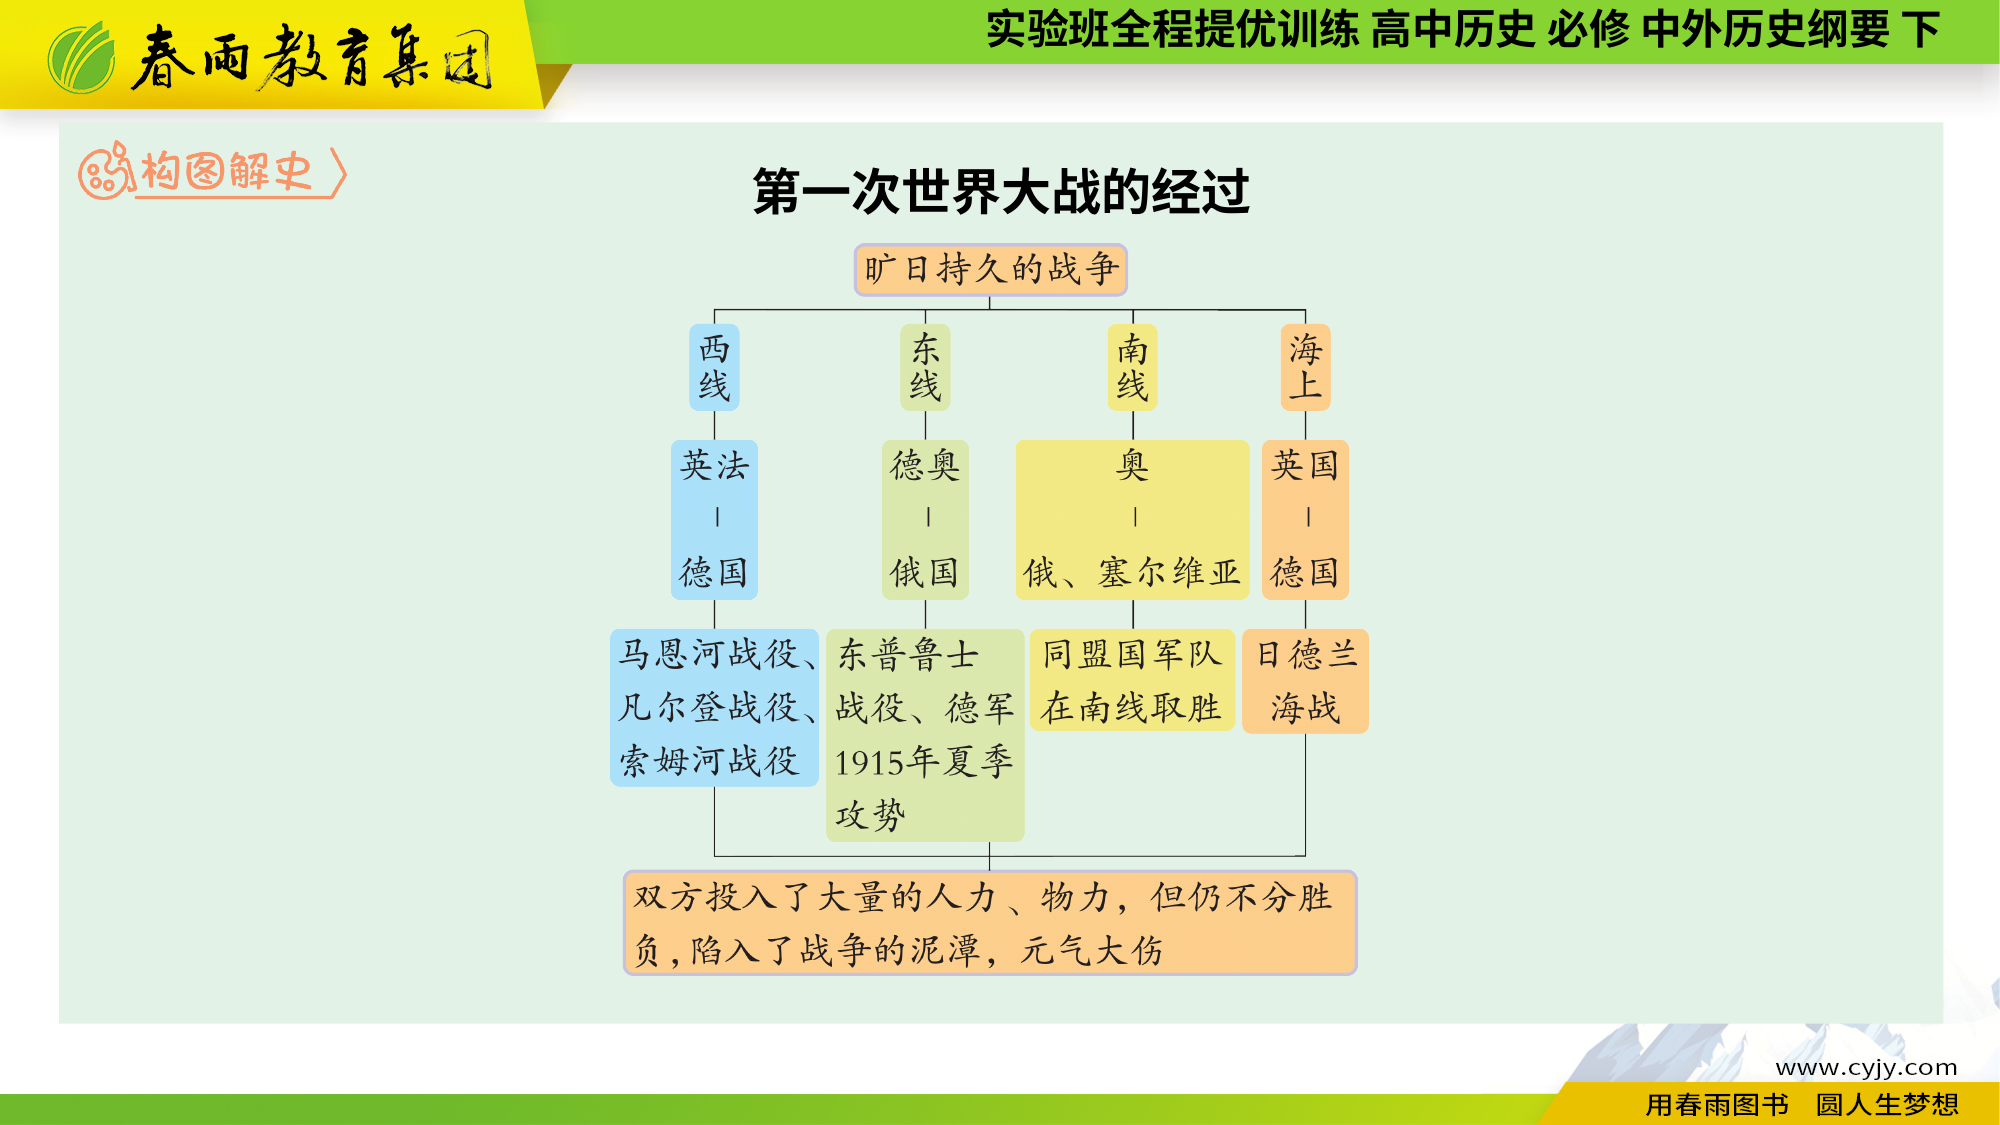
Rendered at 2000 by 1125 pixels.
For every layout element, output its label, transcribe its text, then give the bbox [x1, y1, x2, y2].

list 第一次世界大战的经过 [59, 122, 1944, 1024]
picture [0, 0, 2000, 1125]
